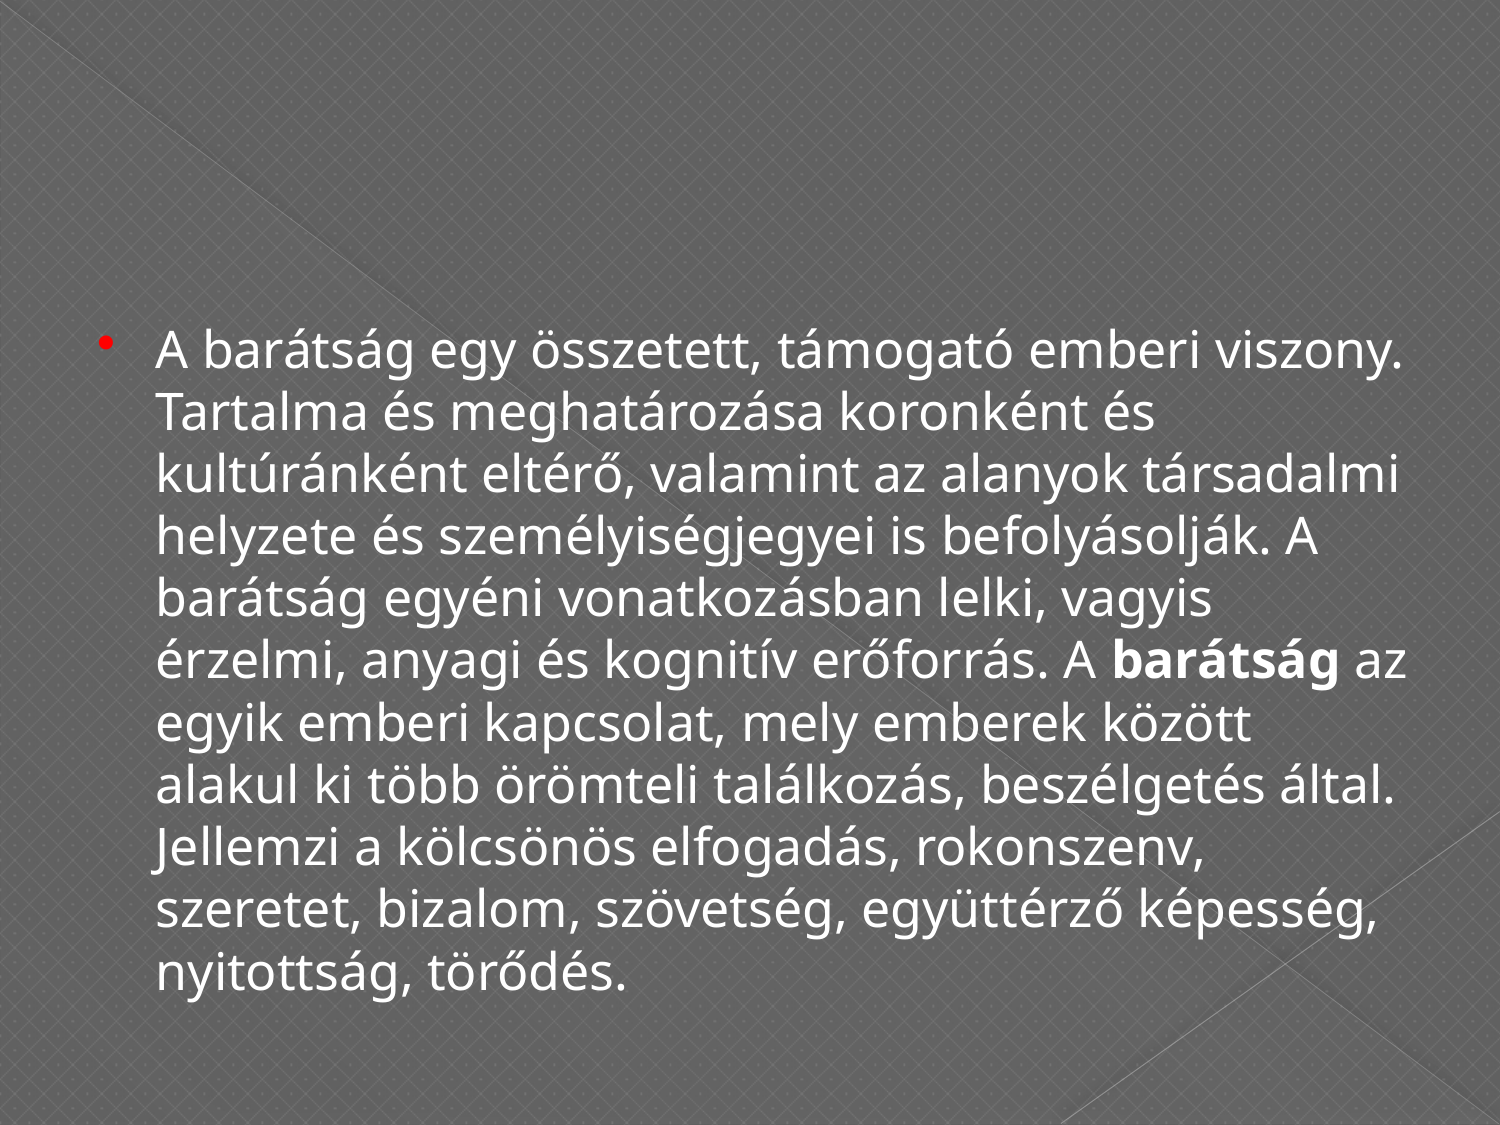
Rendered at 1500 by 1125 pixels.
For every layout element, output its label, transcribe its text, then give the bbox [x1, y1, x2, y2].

list A barátság egy összetett, támogató emberi viszony. Tartalma és meghatározása koronként és kultúránként eltérő, valamint az alanyok társadalmi helyzete és személyiségjegyei is befolyásolják. A barátság egyéni vonatkozásban lelki, vagyis érzelmi, anyagi és kognitív erőforrás. A barátság az egyik emberi kapcsolat, mely emberek között alakul ki több örömteli találkozás, beszélgetés által. Jellemzi a kölcsönös elfogadás, rokonszenv, szeretet, bizalom, szövetség, együttérző képesség, nyitottság, törődés. [75, 308, 1425, 1059]
